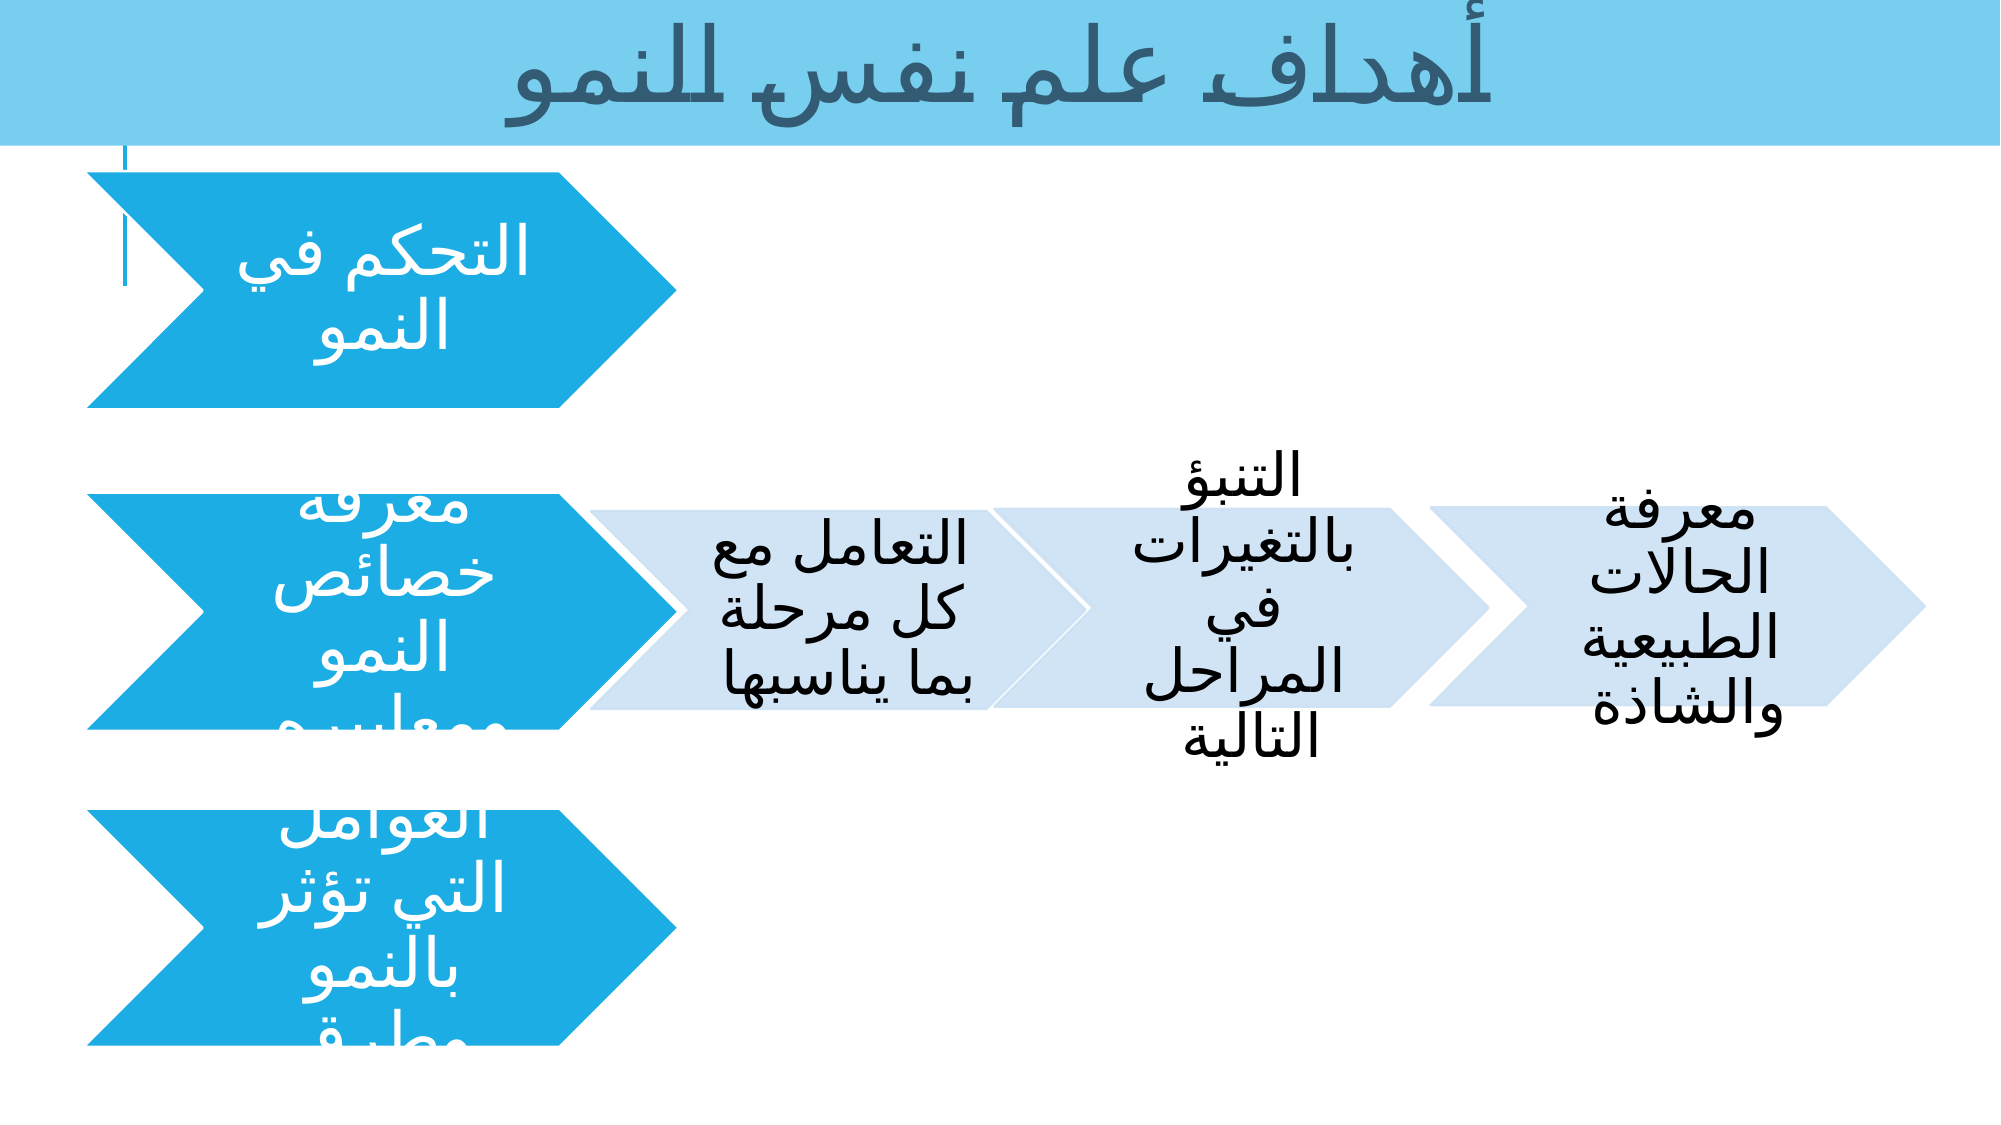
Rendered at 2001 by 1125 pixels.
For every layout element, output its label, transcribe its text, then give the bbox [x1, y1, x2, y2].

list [83, 170, 1949, 1125]
title أهداف علم نفس النمو [0, 0, 2000, 146]
